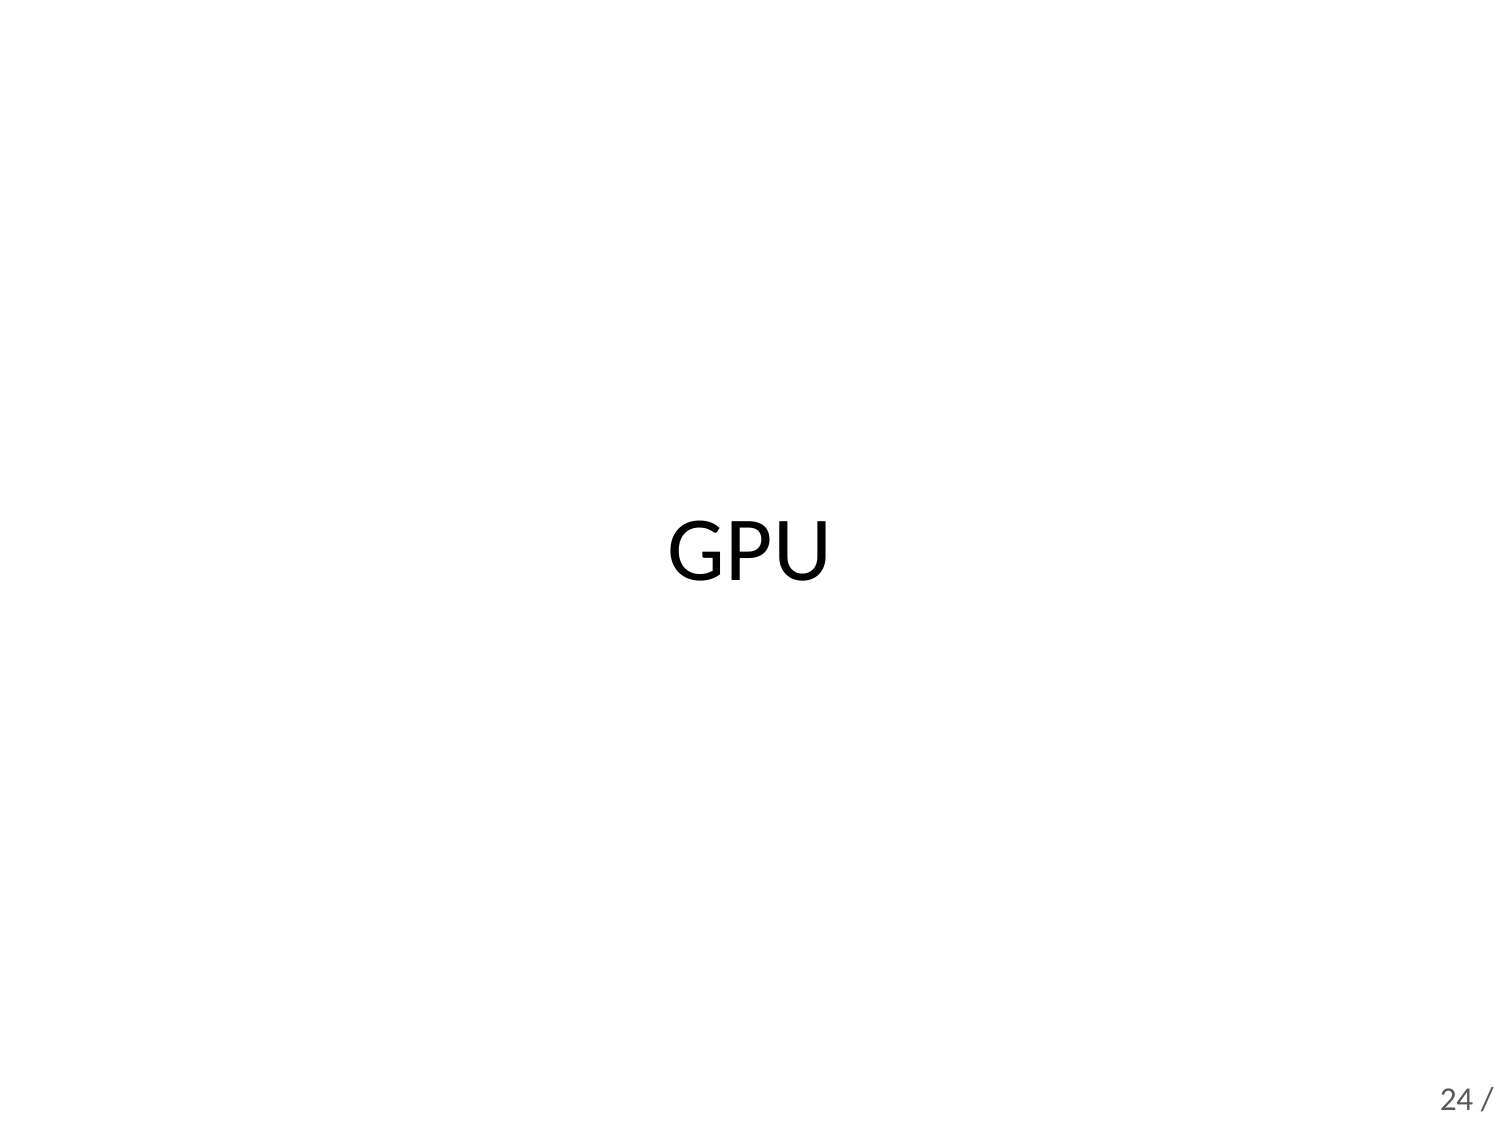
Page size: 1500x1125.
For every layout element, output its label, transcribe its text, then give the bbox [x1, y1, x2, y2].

title GPU [75, 450, 1425, 638]
